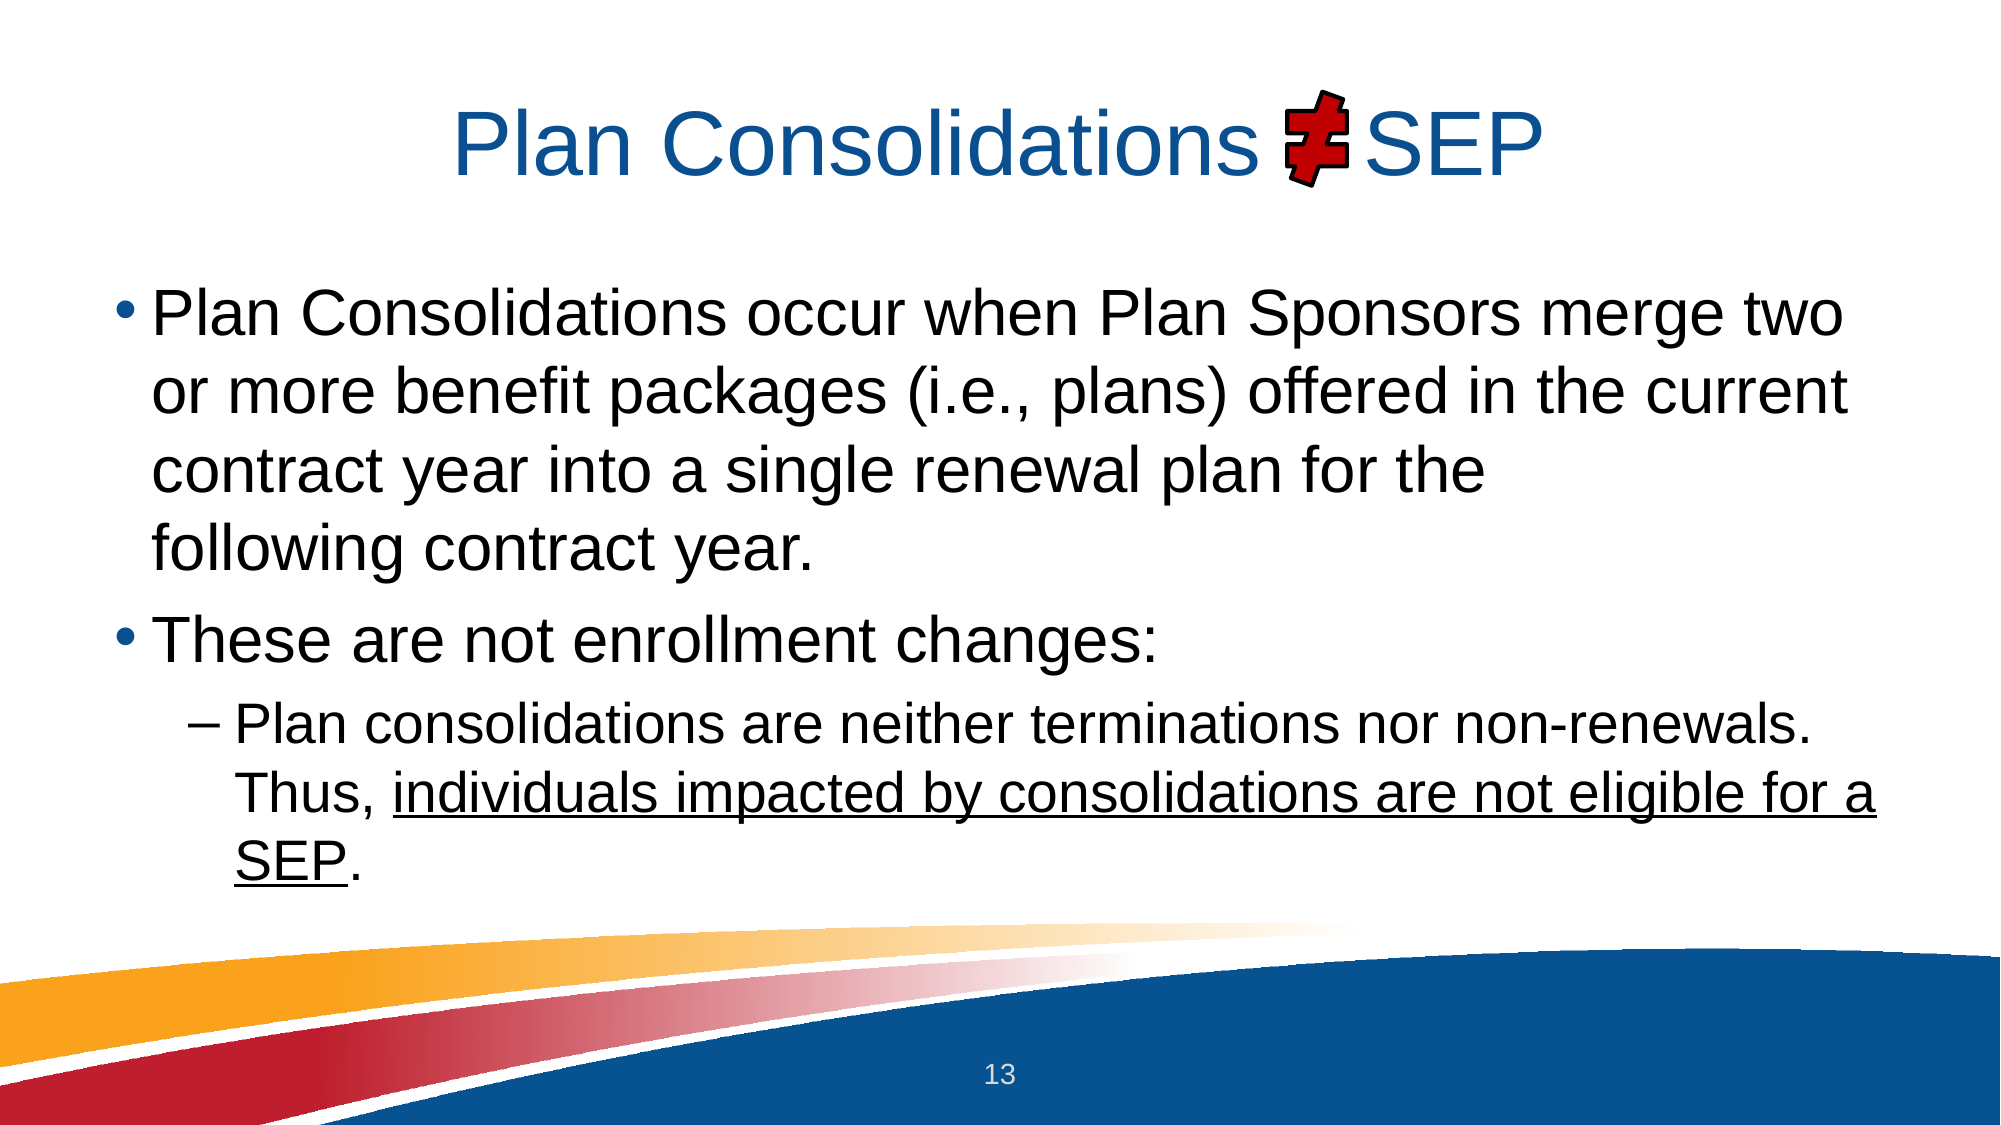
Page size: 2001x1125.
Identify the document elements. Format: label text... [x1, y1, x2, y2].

slide_number 13 [766, 1042, 1234, 1103]
text_box [1285, 89, 1349, 188]
list Plan Consolidations occur when Plan Sponsors merge two or more benefit packages (i.e., plans) offered in the current contract year into a single renewal plan for the following contract year. These are not enrollment changes: Plan consolidations are neither terminations nor non-renewals. Thus, individuals impacted by consolidations are not eligible for a SEP. [99, 262, 1900, 900]
title Plan Consolidations SEP [99, 45, 1900, 233]
picture [0, 887, 2000, 1125]
